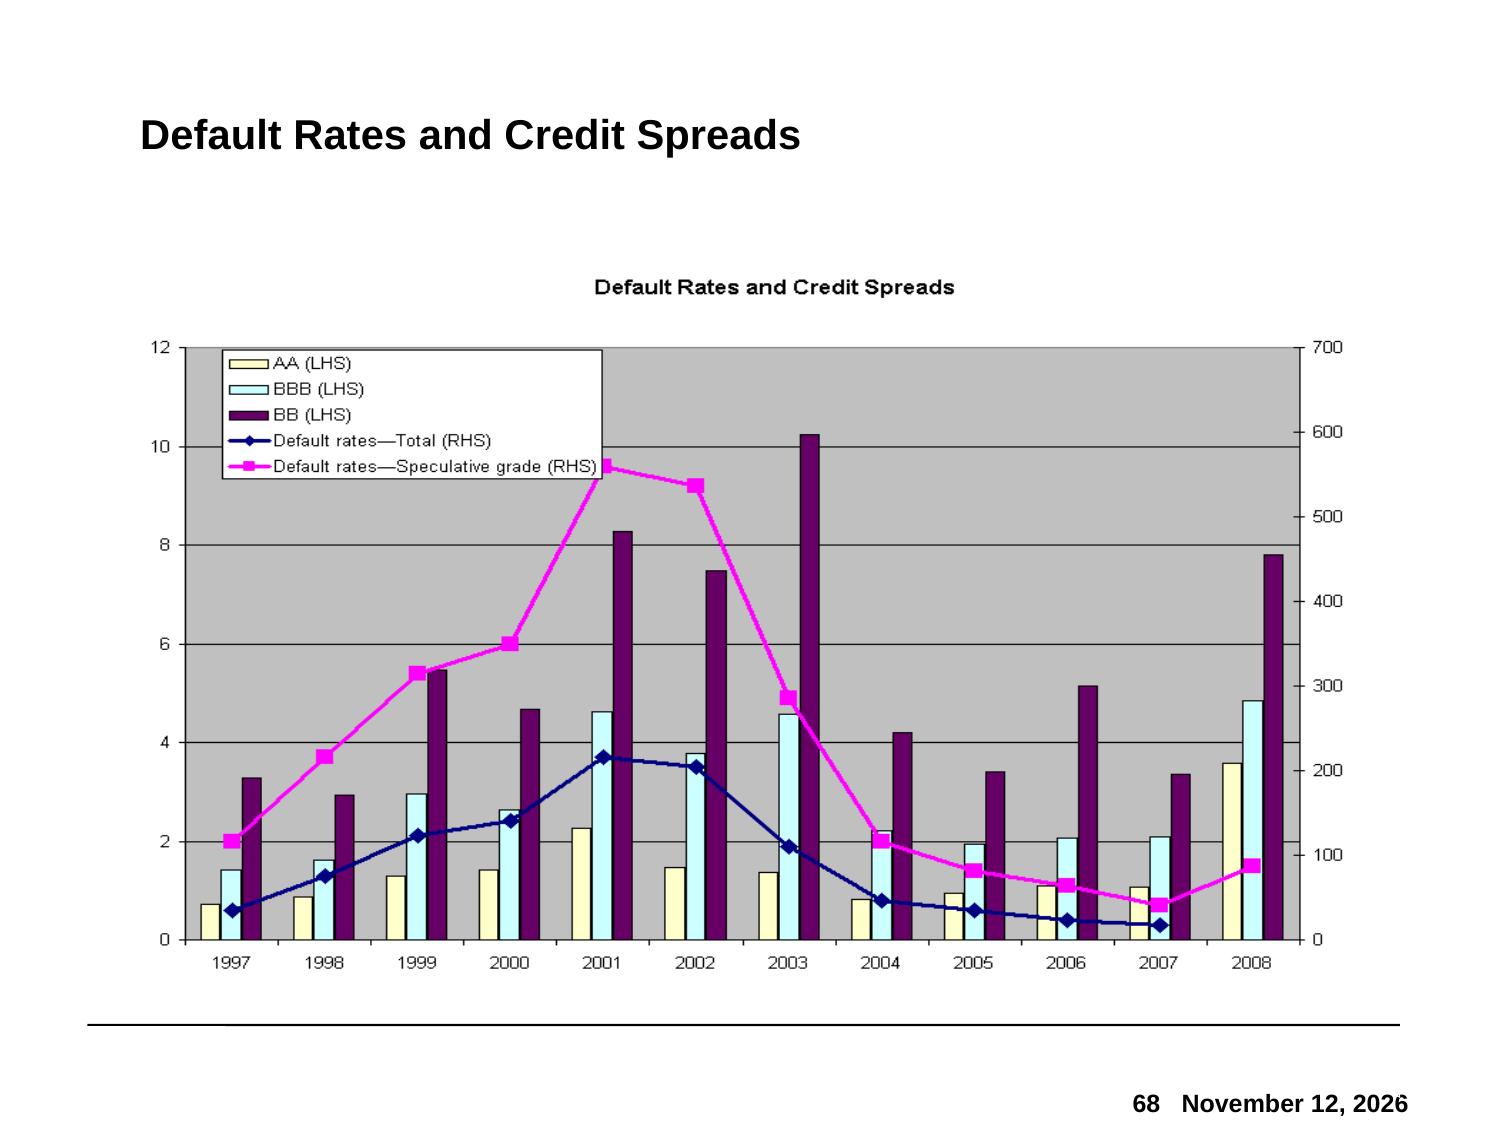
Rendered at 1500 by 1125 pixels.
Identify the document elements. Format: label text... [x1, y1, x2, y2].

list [124, 249, 1426, 1013]
title Default Rates and Credit Spreads [124, 99, 1401, 226]
